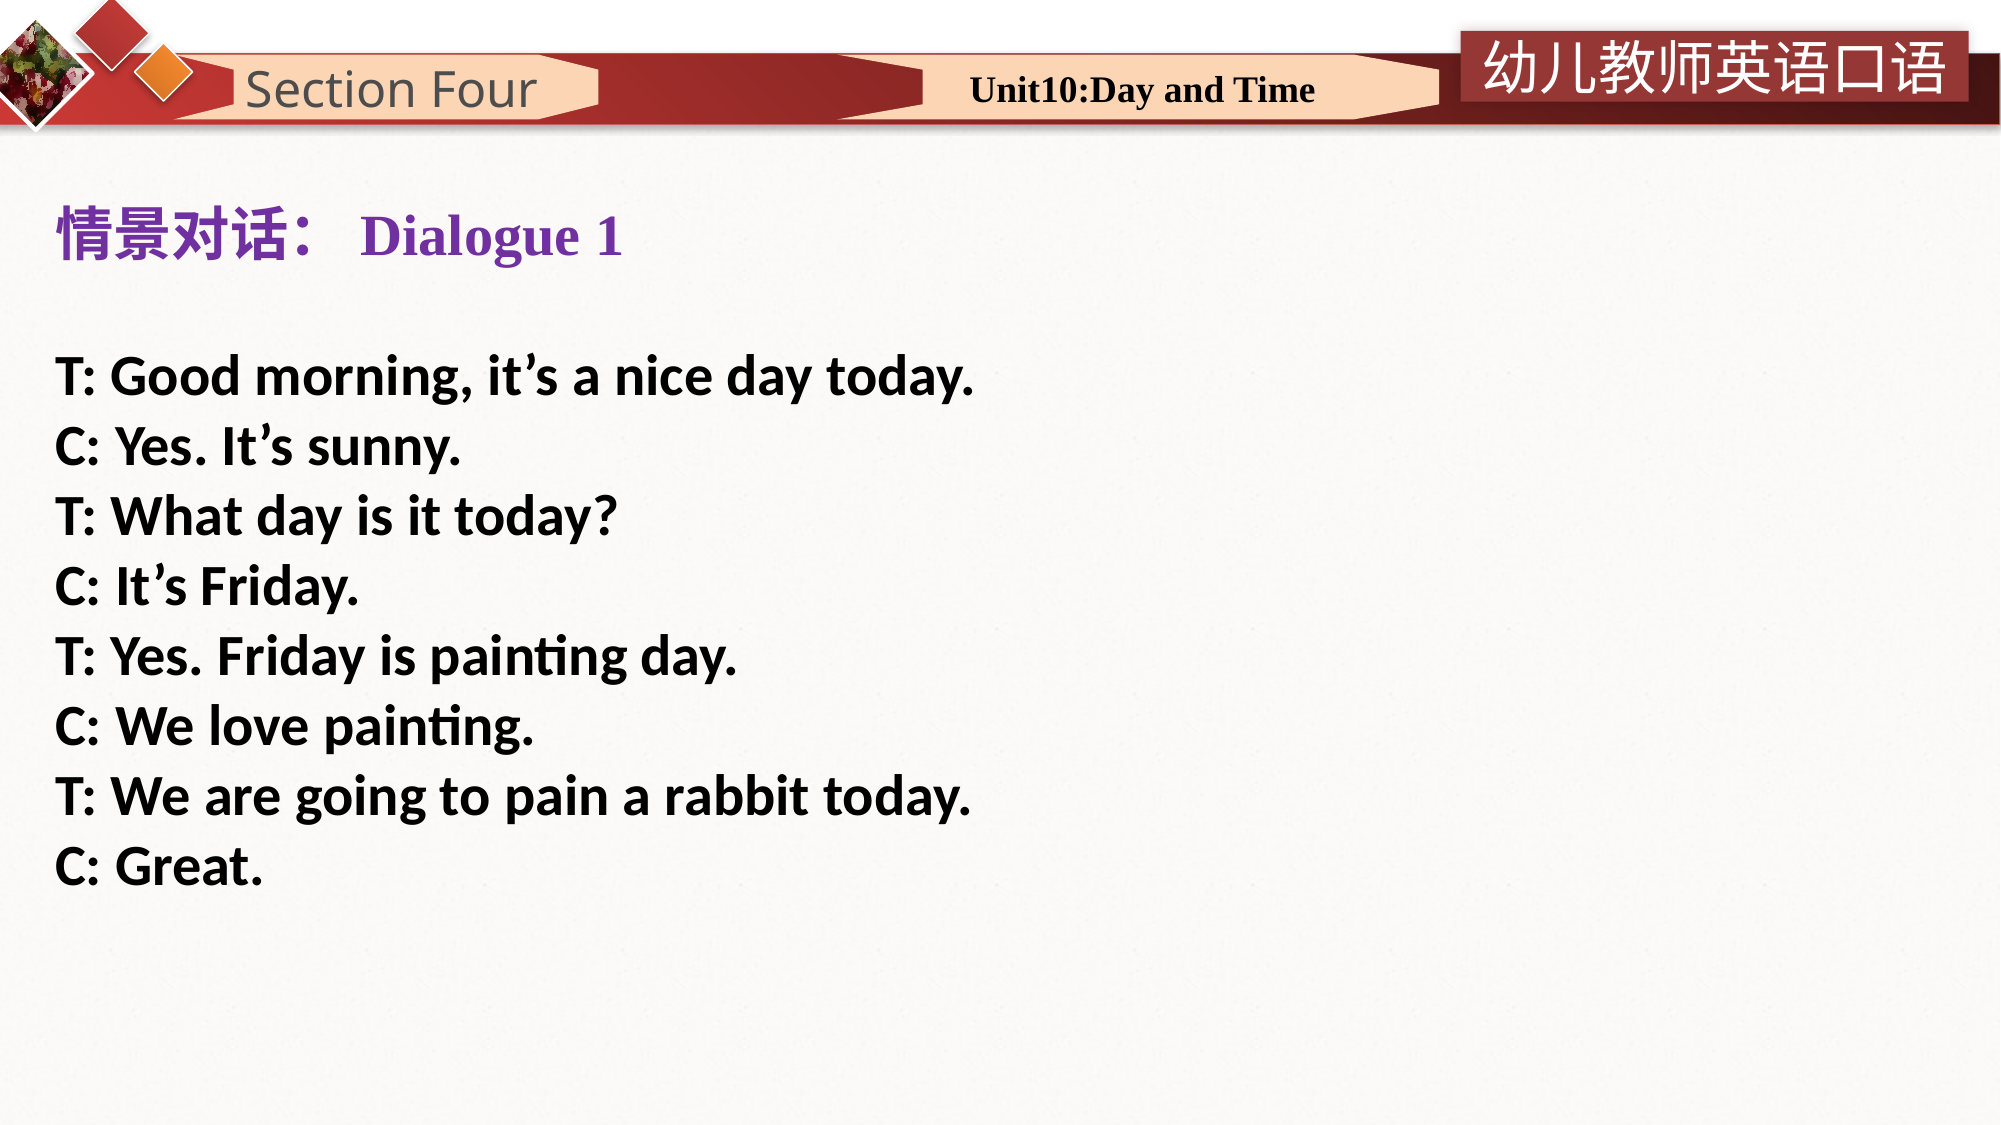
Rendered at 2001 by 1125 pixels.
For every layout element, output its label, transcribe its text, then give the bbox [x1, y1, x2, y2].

text_box Unit10:Day and Time [834, 52, 1442, 119]
text_box Section Four [171, 52, 601, 119]
picture [0, 21, 88, 126]
text_box 情景对话：Dialogue 1 T: Good morning, it’s a nice day today. C: Yes. It’s sunny. T: What day is it today? C: It’s Friday. T: Yes. Friday is painting day. C: We love painting. T: We are going to pain a rabbit today. C: Great. [40, 119, 1645, 1125]
